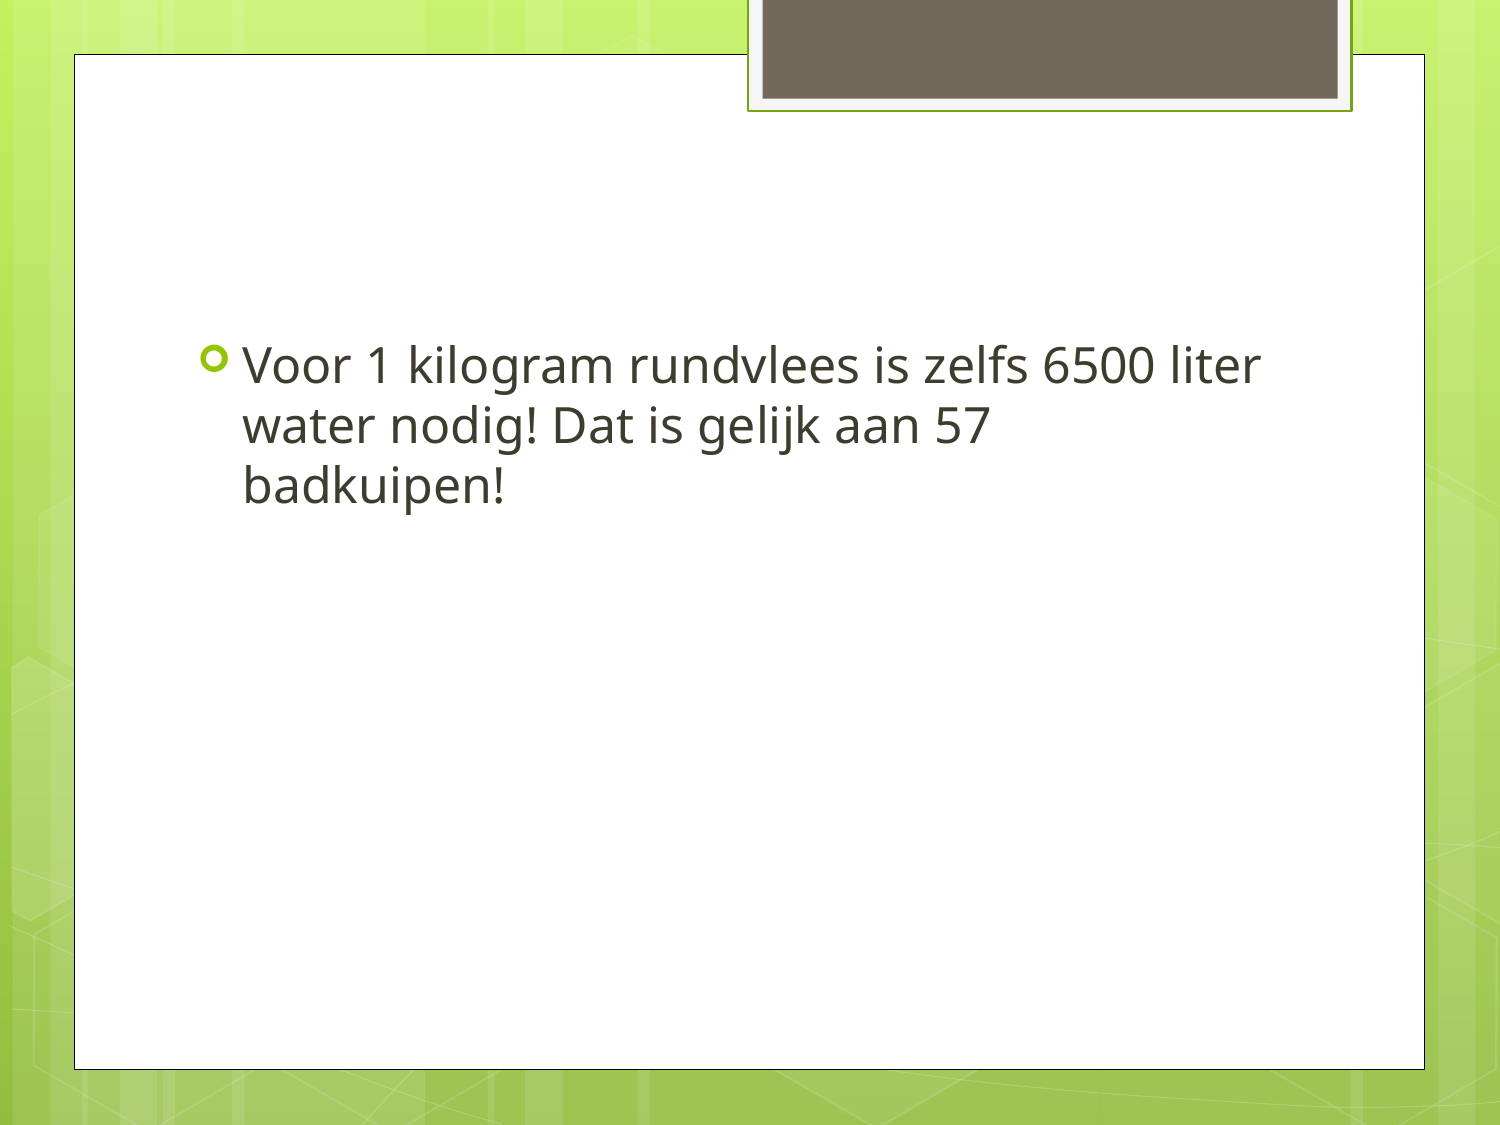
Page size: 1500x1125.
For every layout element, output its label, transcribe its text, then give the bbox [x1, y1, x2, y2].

list Voor 1 kilogram rundvlees is zelfs 6500 liter water nodig! Dat is gelijk aan 57 badkuipen! [171, 326, 1283, 902]
